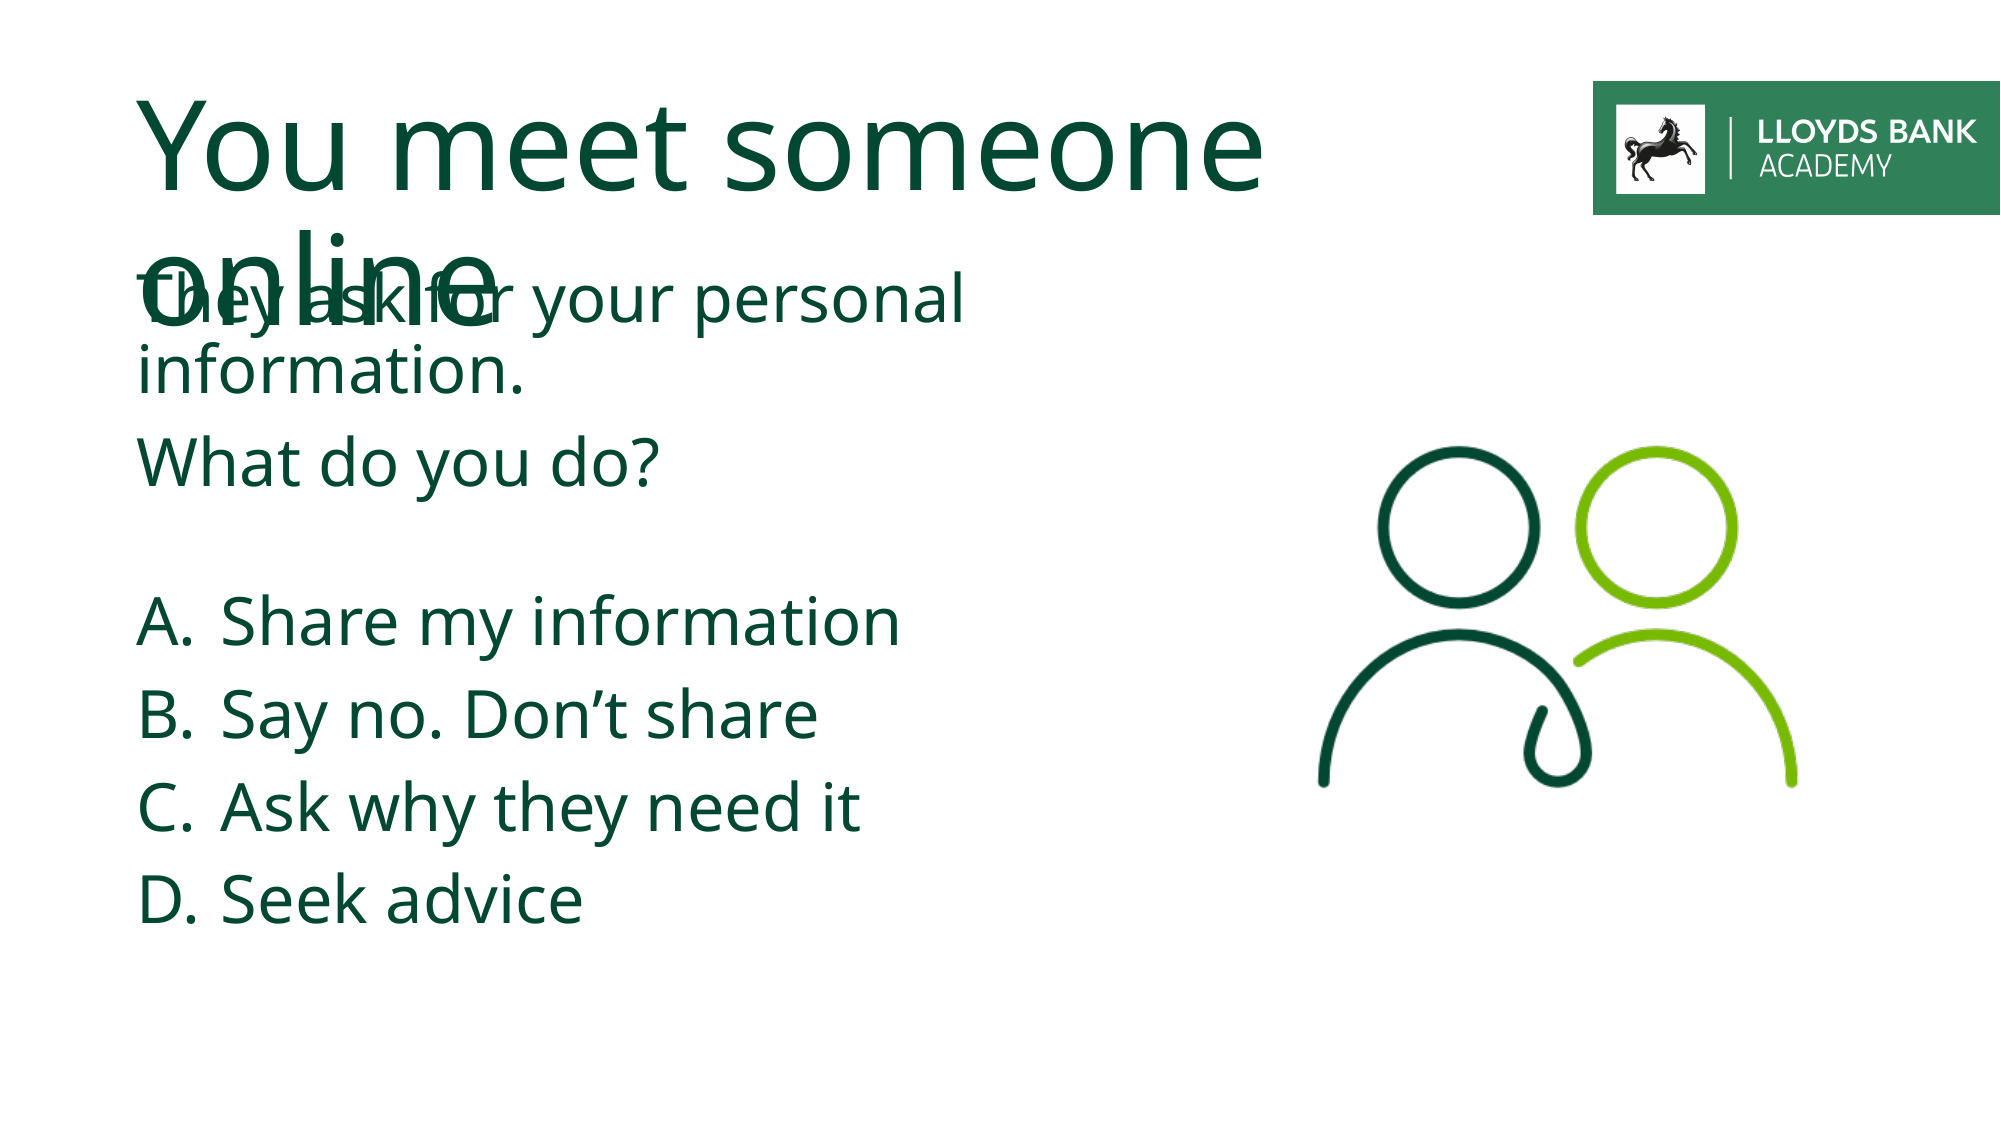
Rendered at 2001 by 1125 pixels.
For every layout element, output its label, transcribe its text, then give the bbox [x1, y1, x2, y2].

list They ask for your personal information. What do you do? Share my information Say no. Don’t share Ask why they need it Seek advice [121, 279, 1238, 923]
list You meet someone online [121, 75, 1579, 221]
picture [1236, 328, 1879, 972]
picture [1593, 81, 2000, 215]
